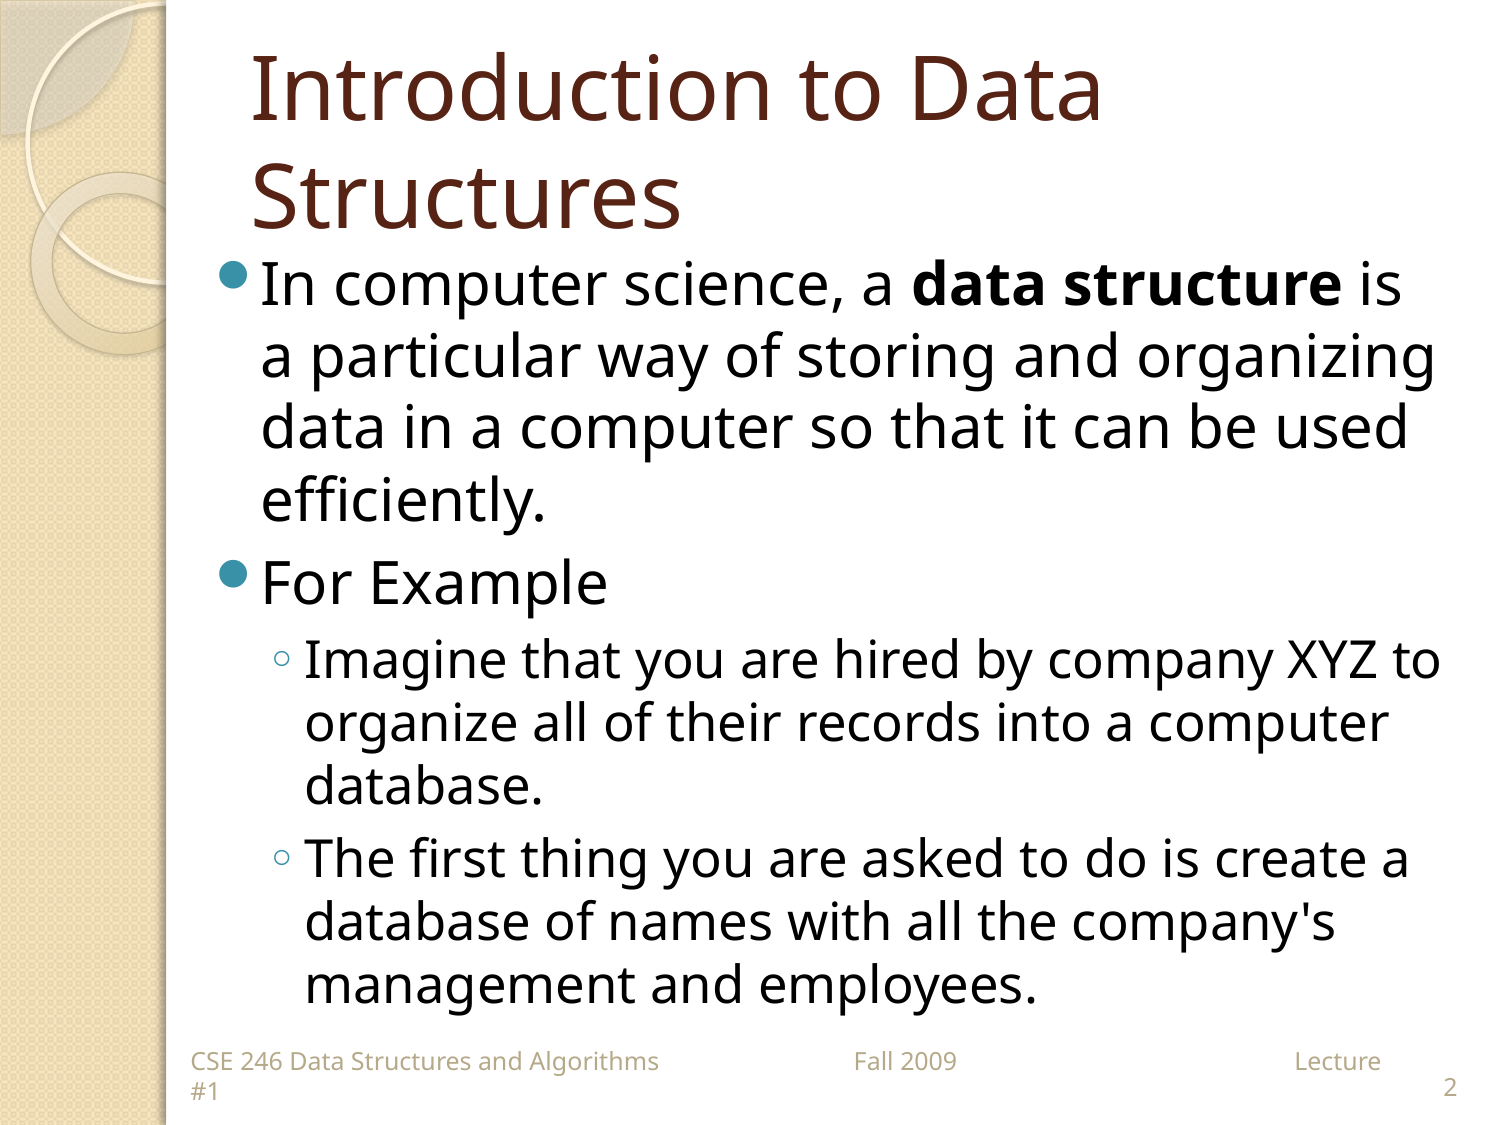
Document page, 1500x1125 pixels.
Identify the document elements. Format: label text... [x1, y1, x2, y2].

title Introduction to Data Structures [235, 45, 1466, 233]
slide_number 2 [1413, 1034, 1488, 1113]
list In computer science, a data structure is a particular way of storing and organizing data in a computer so that it can be used efficiently. For Example Imagine that you are hired by company XYZ to organize all of their records into a computer database. The first thing you are asked to do is create a database of names with all the company's management and employees. [187, 237, 1466, 1025]
footer CSE 246 Data Structures and Algorithms Fall 2009 Lecture #1 [175, 1066, 1413, 1113]
